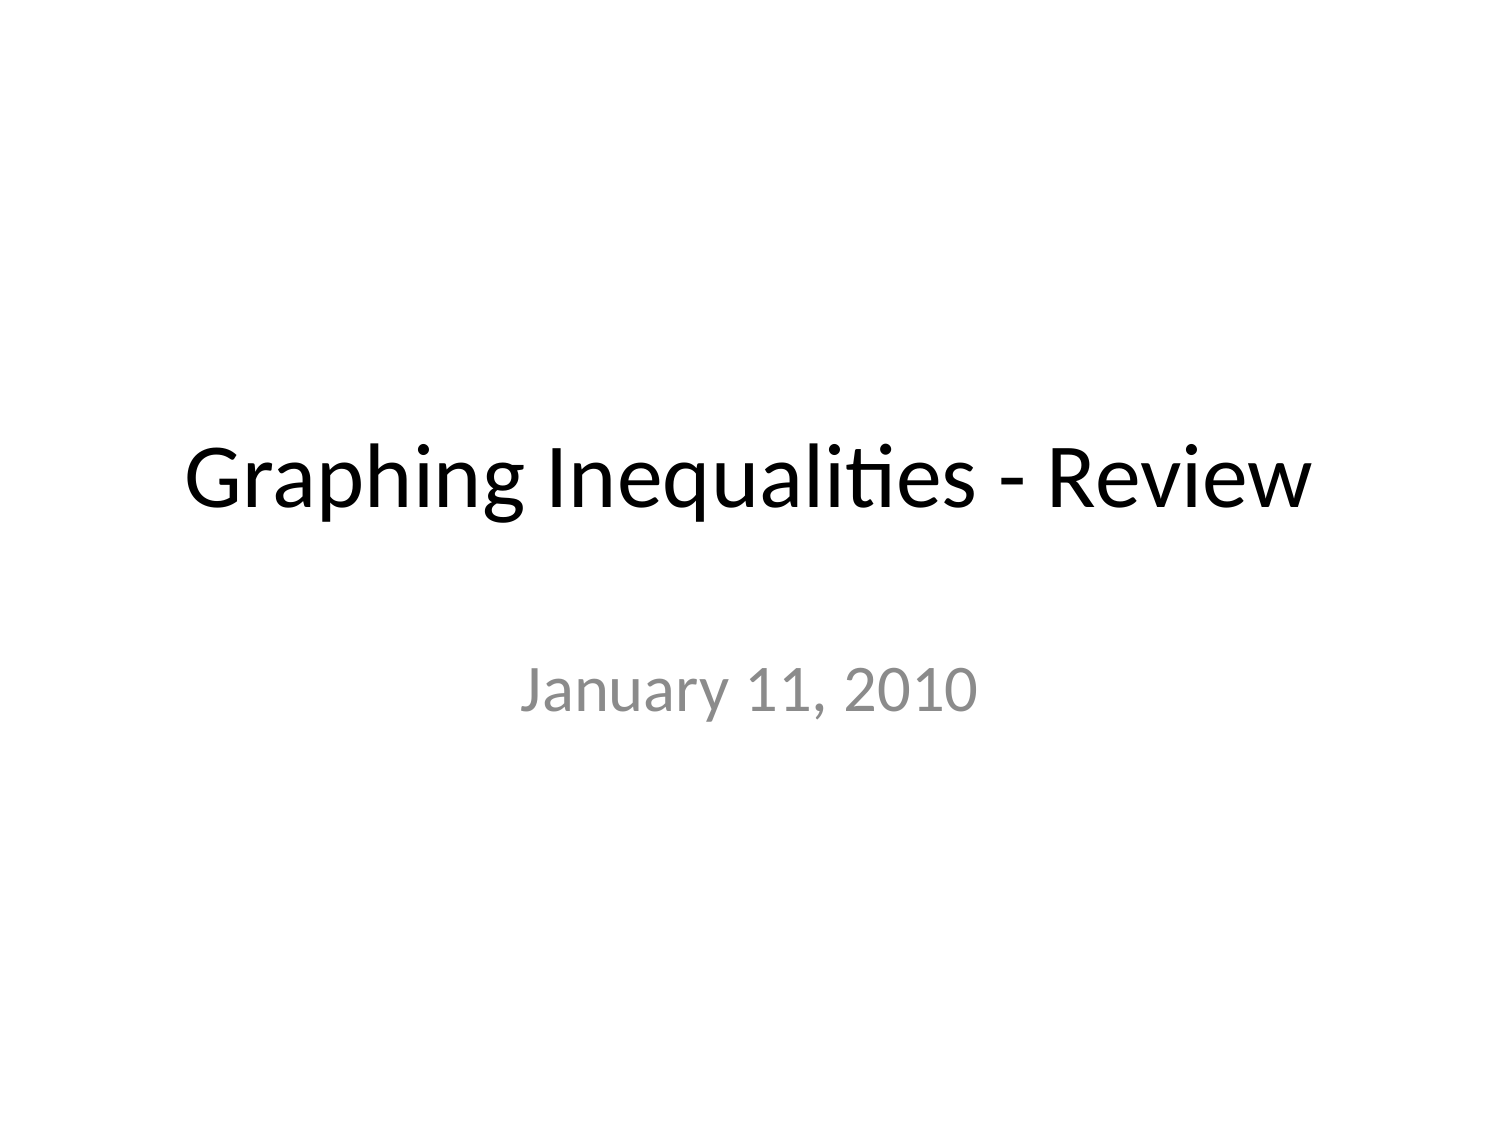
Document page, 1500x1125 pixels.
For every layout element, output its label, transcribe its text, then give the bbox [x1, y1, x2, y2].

subtitle January 11, 2010 [225, 637, 1275, 925]
title Graphing Inequalities - Review [112, 350, 1388, 592]
